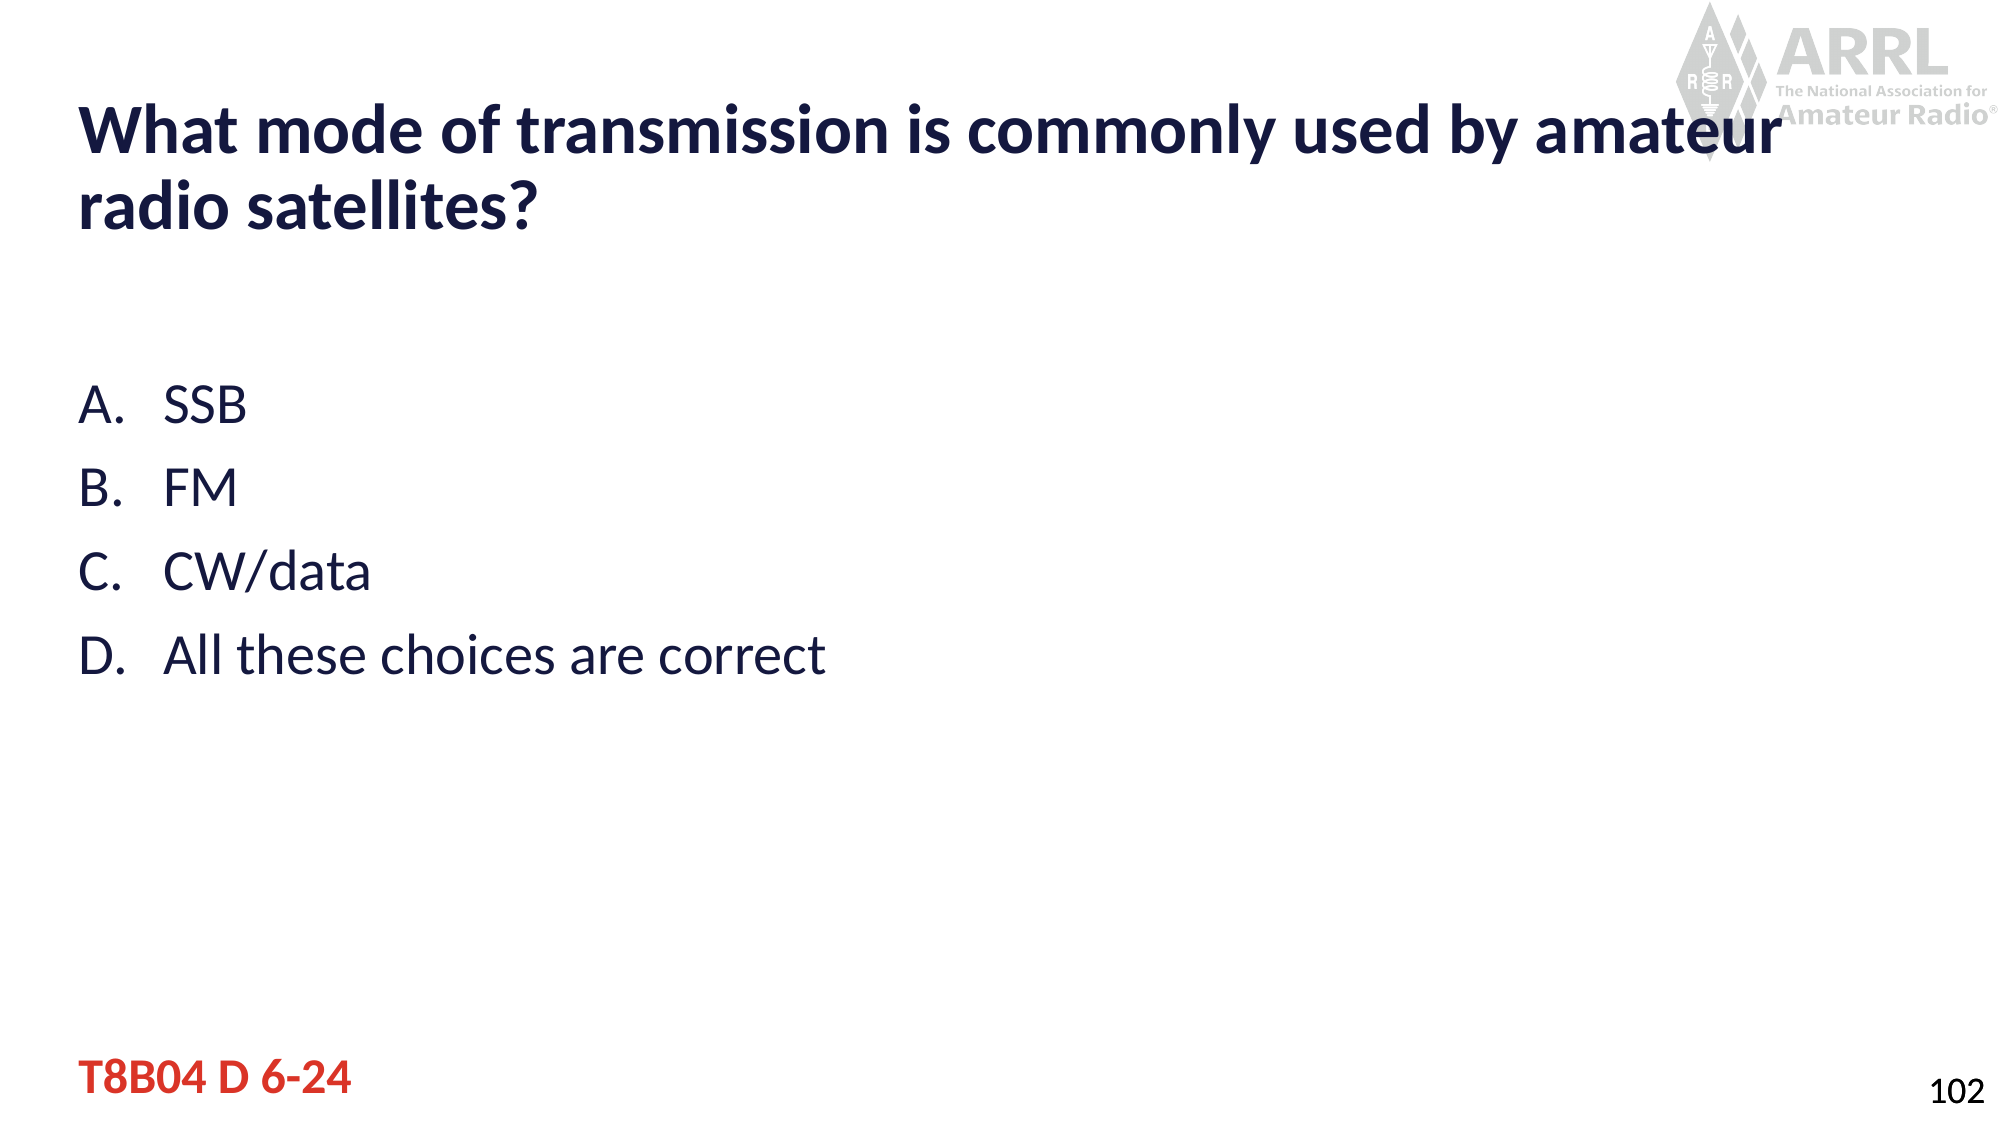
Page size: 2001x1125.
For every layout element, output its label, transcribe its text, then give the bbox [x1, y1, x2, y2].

text_box T8B04 D 6-24 [63, 1036, 921, 1112]
list SSB FM CW/data All these choices are correct [63, 365, 1863, 989]
title What mode of transmission is commonly used by amateur radio satellites? [63, 59, 1863, 278]
picture [1674, 0, 2000, 164]
